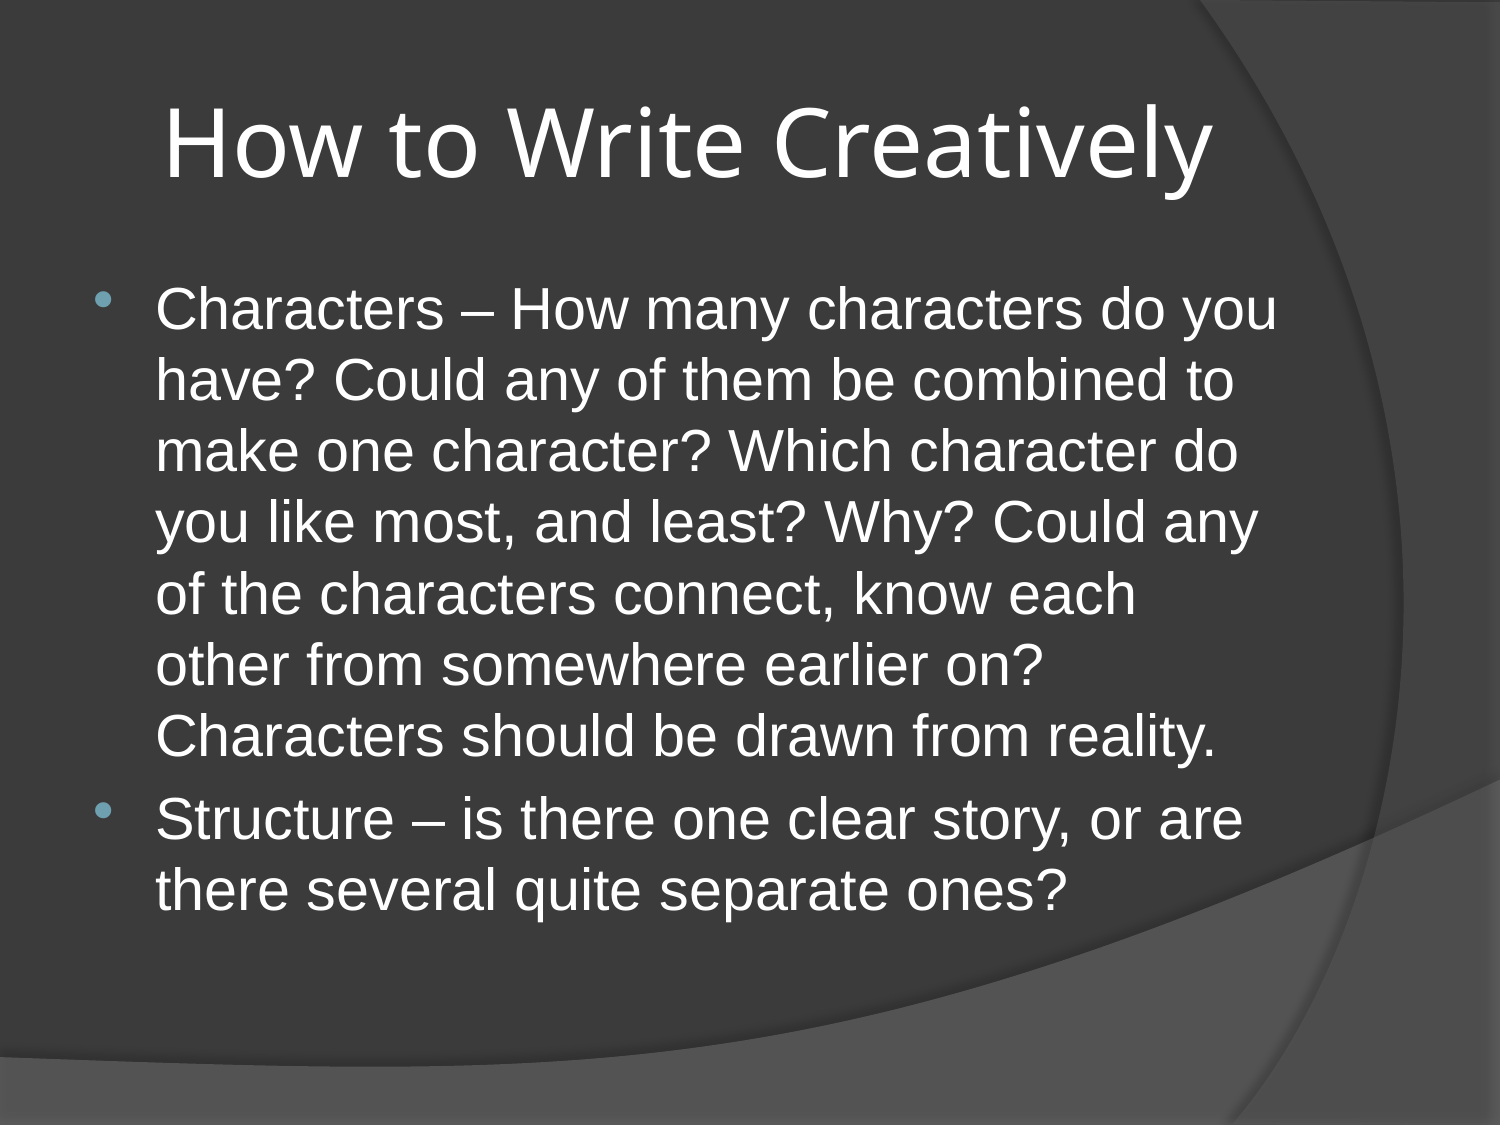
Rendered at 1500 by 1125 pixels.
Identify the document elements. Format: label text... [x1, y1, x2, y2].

list Characters – How many characters do you have? Could any of them be combined to make one character? Which character do you like most, and least? Why? Could any of the characters connect, know each other from somewhere earlier on? Characters should be drawn from reality. Structure – is there one clear story, or are there several quite separate ones? [75, 262, 1300, 1005]
title How to Write Creatively [75, 45, 1300, 233]
